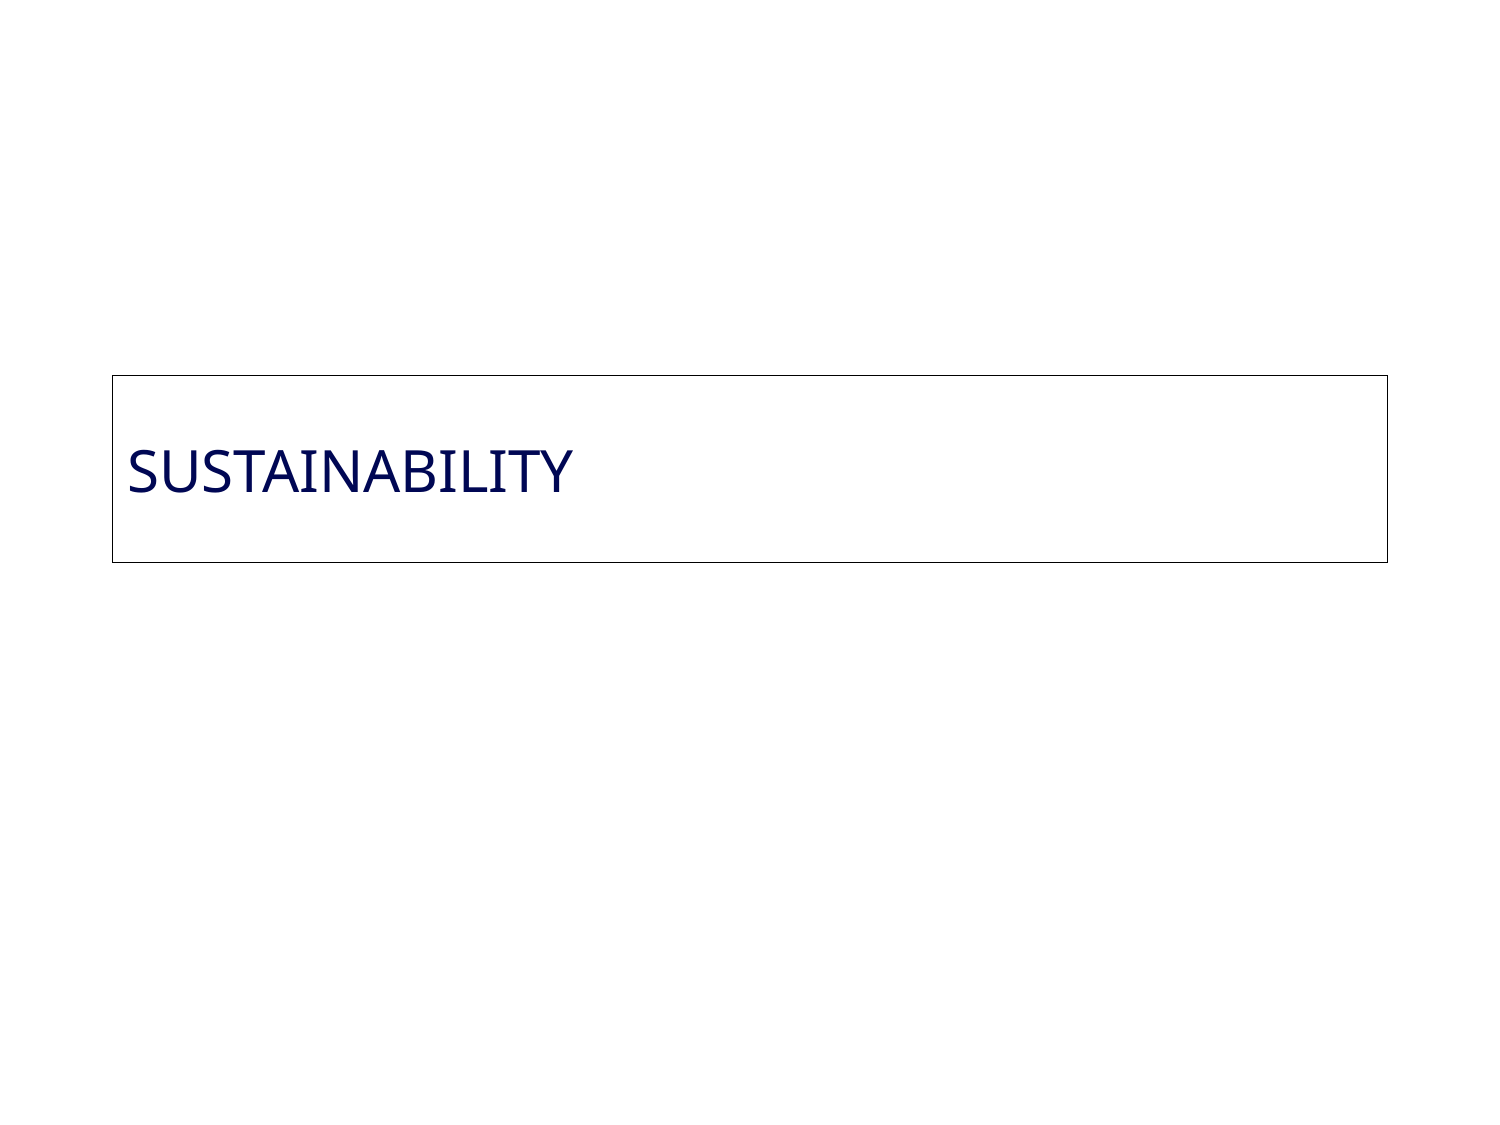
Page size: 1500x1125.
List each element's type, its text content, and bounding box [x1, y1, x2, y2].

title SUSTAINABILITY [112, 375, 1388, 563]
